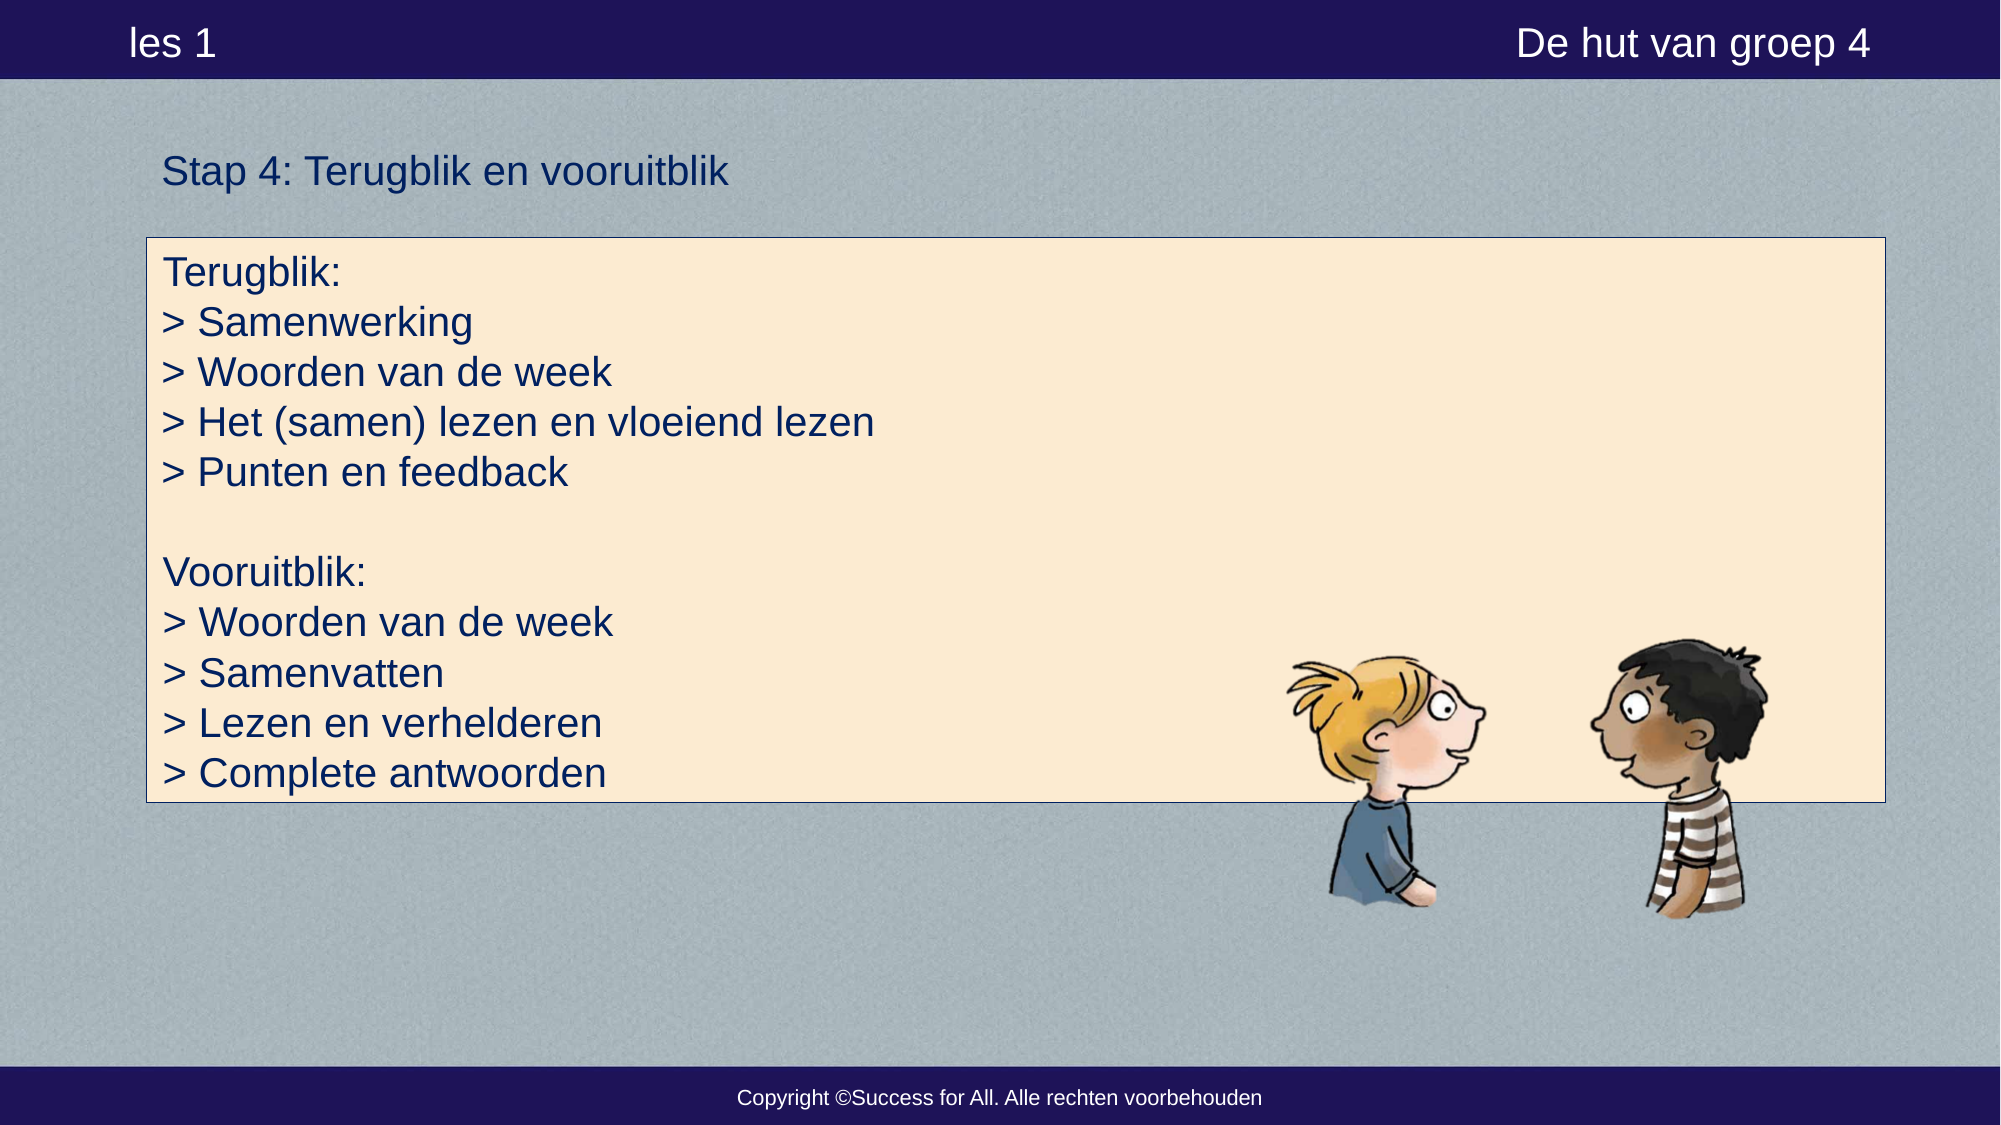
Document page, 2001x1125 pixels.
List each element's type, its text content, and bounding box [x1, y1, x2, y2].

text_box Stap 4: Terugblik en vooruitblik [146, 136, 939, 201]
text_box Terugblik: > Samenwerking > Woorden van de week > Het (samen) lezen en vloeiend lezen > Punten en feedback Vooruitblik: > Woorden van de week > Samenvatten > Lezen en verhelderen > Complete antwoorden [146, 237, 1886, 803]
text_box De hut van groep 4 [999, 8, 1886, 73]
text_box les 1 [114, 8, 354, 73]
picture [0, 0, 2001, 1125]
text_box Copyright ©Success for All. Alle rechten voorbehouden [0, 1076, 2000, 1125]
